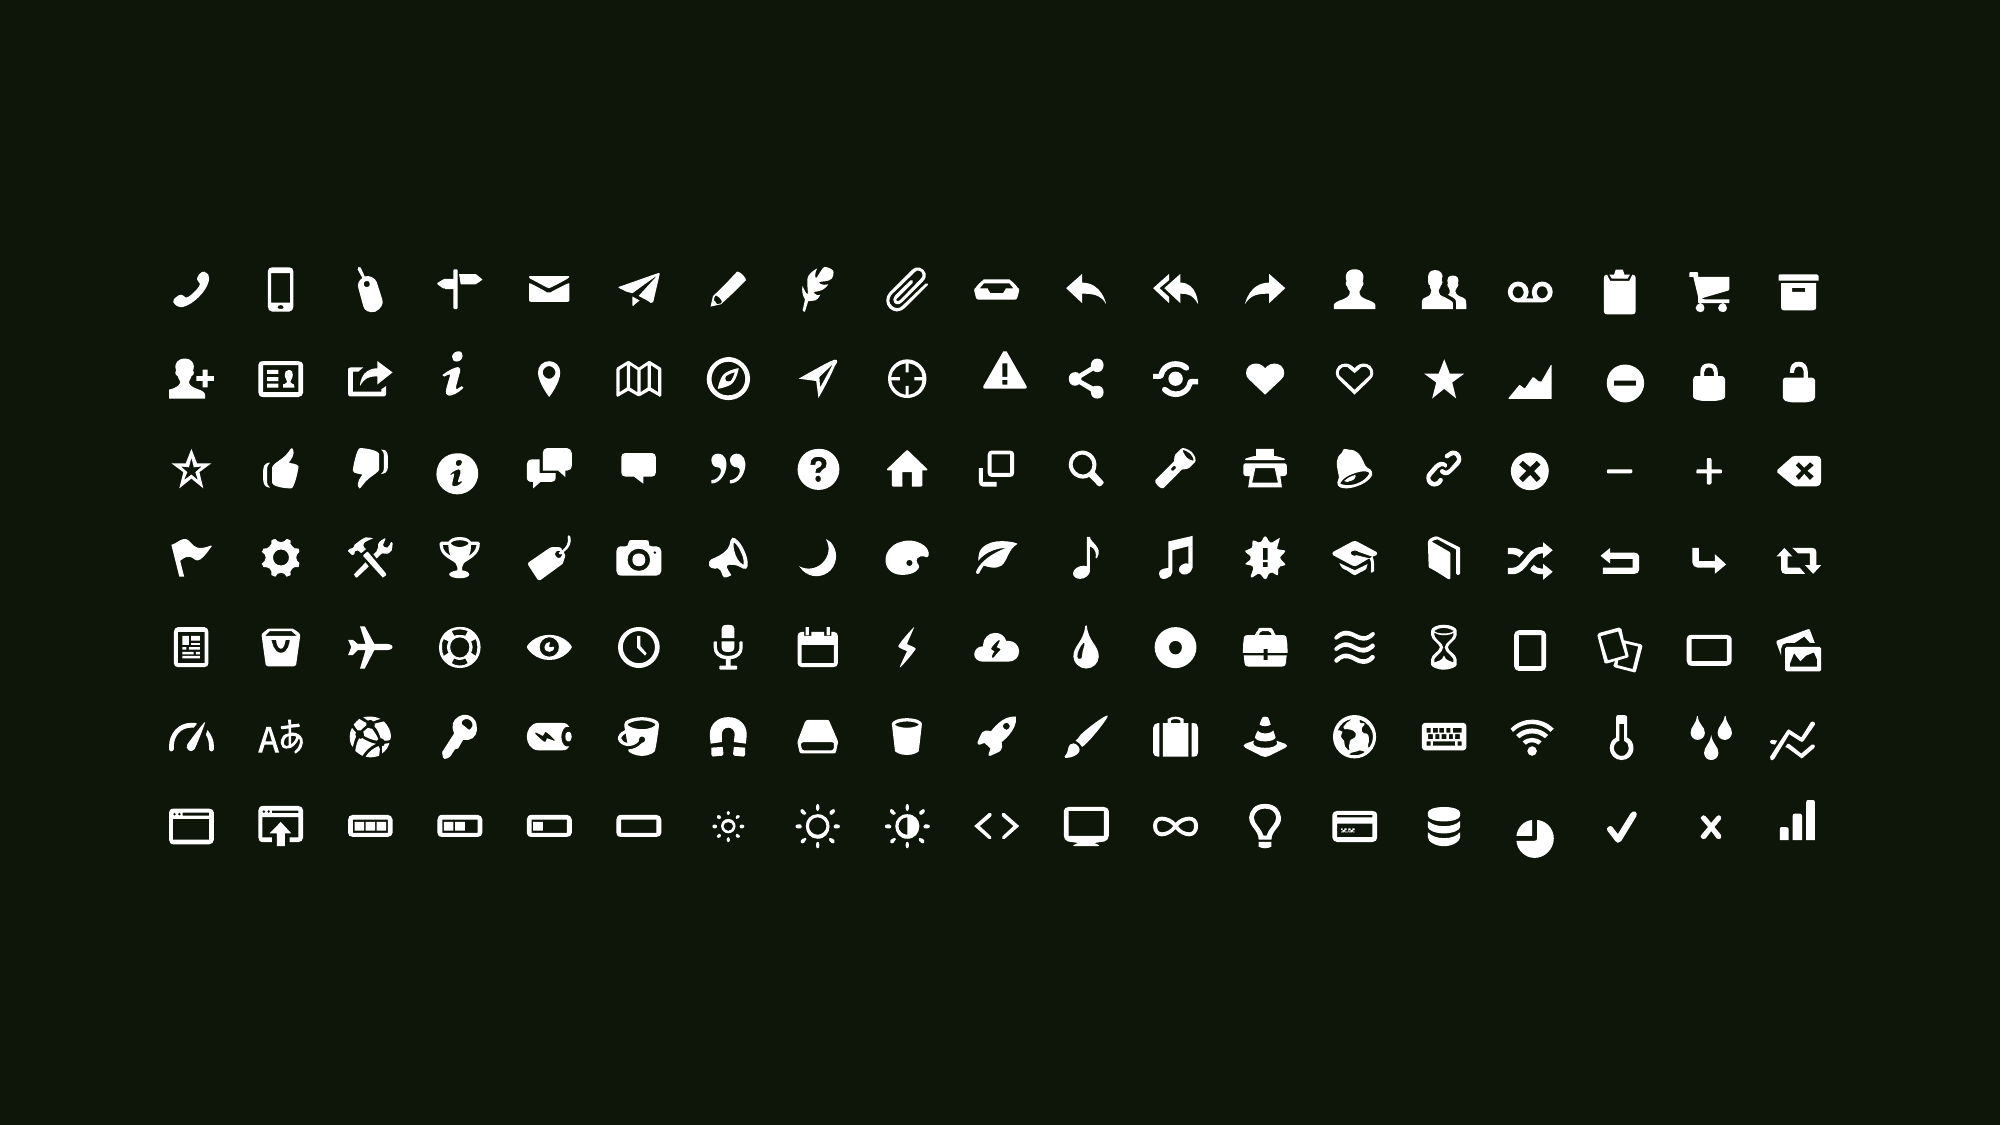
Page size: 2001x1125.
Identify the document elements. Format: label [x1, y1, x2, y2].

text_box [280, 719, 303, 754]
text_box [800, 809, 807, 815]
text_box [171, 448, 212, 489]
text_box [1335, 363, 1374, 395]
text_box [528, 535, 571, 581]
text_box [1527, 746, 1537, 756]
text_box [542, 448, 572, 478]
text_box [442, 367, 464, 396]
text_box [1689, 272, 1730, 313]
text_box [1249, 803, 1282, 840]
text_box [709, 537, 748, 578]
text_box [1686, 634, 1732, 666]
text_box [348, 367, 387, 397]
text_box [918, 837, 925, 844]
text_box [616, 540, 662, 576]
text_box [1336, 448, 1373, 489]
text_box [1332, 715, 1377, 759]
text_box [733, 746, 746, 757]
text_box [1778, 274, 1819, 281]
text_box [1530, 563, 1553, 580]
text_box [263, 462, 270, 488]
text_box [1427, 806, 1461, 822]
text_box [898, 627, 916, 668]
text_box [169, 808, 214, 845]
text_box [357, 266, 383, 313]
text_box [799, 538, 837, 577]
text_box [363, 716, 381, 722]
text_box [1421, 722, 1467, 751]
text_box [355, 738, 376, 756]
text_box [711, 746, 724, 757]
text_box [173, 627, 209, 668]
text_box [1155, 448, 1196, 489]
text_box [1597, 627, 1643, 673]
text_box [616, 814, 662, 837]
text_box [1427, 821, 1461, 834]
text_box [439, 536, 480, 579]
text_box [1792, 547, 1822, 574]
text_box [1777, 455, 1822, 487]
text_box [526, 634, 572, 661]
text_box [1696, 458, 1723, 485]
text_box [1606, 469, 1633, 474]
text_box [797, 448, 840, 490]
text_box [1700, 815, 1722, 840]
text_box [442, 714, 477, 759]
text_box [1717, 715, 1732, 740]
text_box [1191, 723, 1199, 757]
text_box [1806, 800, 1815, 841]
text_box [437, 269, 458, 310]
text_box [171, 539, 212, 577]
text_box [1421, 270, 1453, 310]
text_box [1776, 547, 1806, 574]
text_box [186, 722, 206, 752]
text_box [1158, 535, 1193, 579]
text_box [1243, 655, 1287, 667]
text_box [1600, 547, 1640, 574]
text_box [1514, 630, 1547, 671]
text_box [374, 721, 392, 741]
text_box [1782, 361, 1816, 403]
text_box [1785, 646, 1822, 672]
text_box [1603, 269, 1636, 315]
text_box [1162, 378, 1199, 398]
text_box [884, 824, 892, 829]
text_box [1776, 629, 1815, 656]
text_box [1332, 810, 1378, 843]
text_box [1522, 737, 1542, 745]
text_box [1153, 361, 1190, 379]
text_box [885, 540, 929, 575]
text_box [632, 296, 640, 307]
text_box [352, 448, 380, 489]
text_box [196, 369, 214, 388]
text_box [526, 459, 556, 489]
text_box [348, 626, 393, 669]
text_box [713, 624, 743, 670]
text_box [798, 359, 838, 398]
text_box [1332, 541, 1378, 573]
text_box [1001, 813, 1020, 839]
text_box [1334, 630, 1375, 641]
text_box [1164, 273, 1199, 305]
text_box [706, 356, 751, 401]
text_box [173, 271, 210, 308]
text_box [1153, 273, 1170, 304]
text_box [710, 271, 746, 307]
text_box [829, 837, 835, 844]
text_box [1073, 536, 1099, 579]
text_box [1245, 536, 1286, 580]
text_box [439, 626, 481, 669]
text_box [1693, 363, 1726, 401]
text_box [891, 718, 922, 756]
text_box [528, 276, 570, 289]
text_box [437, 814, 483, 837]
text_box [1243, 730, 1287, 757]
text_box [1339, 563, 1368, 576]
text_box [1510, 452, 1549, 491]
text_box [348, 537, 373, 556]
text_box [1063, 806, 1109, 847]
text_box [888, 359, 927, 399]
text_box [1692, 547, 1727, 574]
text_box [258, 361, 304, 398]
text_box [797, 627, 838, 668]
text_box [452, 351, 463, 362]
text_box [895, 814, 920, 839]
text_box [1447, 275, 1467, 310]
text_box [1246, 363, 1285, 395]
text_box [1792, 813, 1803, 841]
text_box [267, 267, 294, 312]
text_box [1333, 269, 1376, 310]
text_box [348, 814, 393, 837]
text_box [721, 818, 736, 834]
text_box [1068, 450, 1104, 487]
text_box [974, 279, 1020, 300]
text_box [363, 727, 379, 741]
text_box [978, 468, 997, 487]
text_box [890, 837, 896, 844]
text_box [1168, 371, 1183, 386]
text_box [1606, 364, 1645, 403]
text_box [617, 717, 659, 756]
text_box [829, 809, 836, 815]
text_box [729, 453, 746, 484]
text_box [1427, 832, 1461, 847]
text_box [261, 628, 301, 667]
text_box [1704, 735, 1719, 761]
text_box [382, 743, 390, 754]
text_box [1781, 283, 1817, 311]
text_box [797, 719, 838, 754]
text_box [887, 450, 928, 487]
text_box [272, 448, 299, 489]
text_box [1516, 819, 1554, 858]
text_box [889, 809, 896, 815]
text_box [1242, 627, 1288, 653]
text_box [1259, 716, 1271, 727]
text_box [526, 814, 572, 837]
text_box [1508, 364, 1552, 399]
text_box [1258, 841, 1272, 849]
text_box [1779, 827, 1789, 841]
text_box [1607, 811, 1637, 843]
text_box [1507, 542, 1553, 575]
text_box [1153, 723, 1160, 757]
text_box [1431, 624, 1457, 670]
text_box [805, 814, 830, 839]
text_box [565, 731, 572, 742]
text_box [975, 541, 1018, 574]
text_box [983, 351, 1027, 389]
text_box [1075, 715, 1108, 747]
text_box [617, 626, 660, 669]
text_box [1510, 719, 1554, 732]
text_box [258, 726, 280, 753]
text_box [526, 722, 570, 751]
text_box [1154, 627, 1197, 669]
text_box [987, 450, 1015, 477]
text_box [258, 805, 304, 843]
text_box [1245, 273, 1286, 305]
text_box [169, 722, 198, 752]
text_box [1770, 721, 1816, 761]
text_box [974, 632, 1020, 662]
text_box [800, 837, 807, 844]
text_box [360, 361, 393, 386]
text_box [974, 813, 992, 839]
text_box [802, 266, 834, 312]
text_box [349, 727, 357, 747]
text_box [1334, 653, 1375, 664]
text_box [1064, 743, 1080, 758]
text_box [169, 358, 206, 399]
text_box [977, 716, 1016, 756]
text_box [269, 821, 292, 847]
text_box [1516, 728, 1549, 739]
text_box [205, 730, 214, 752]
text_box [1245, 448, 1285, 461]
text_box [381, 449, 388, 474]
text_box [1609, 715, 1634, 761]
text_box [529, 283, 570, 302]
text_box [1690, 715, 1705, 740]
text_box [711, 453, 727, 484]
text_box [621, 453, 656, 484]
text_box [537, 361, 561, 398]
text_box [1427, 536, 1461, 580]
text_box [1068, 358, 1104, 399]
text_box [459, 274, 483, 285]
text_box [709, 717, 747, 744]
text_box [1153, 816, 1199, 837]
text_box [618, 273, 660, 303]
text_box [1334, 642, 1375, 653]
text_box [1507, 281, 1553, 303]
text_box [886, 267, 928, 312]
text_box [1243, 463, 1287, 488]
text_box [353, 538, 393, 578]
text_box [261, 539, 300, 577]
text_box [353, 718, 367, 731]
text_box [1073, 625, 1099, 669]
text_box [616, 361, 662, 398]
text_box [365, 746, 380, 758]
text_box [436, 453, 479, 495]
text_box [1424, 359, 1465, 399]
text_box [1439, 450, 1462, 476]
text_box [1426, 461, 1447, 487]
text_box [1162, 716, 1189, 757]
text_box [1066, 273, 1107, 305]
